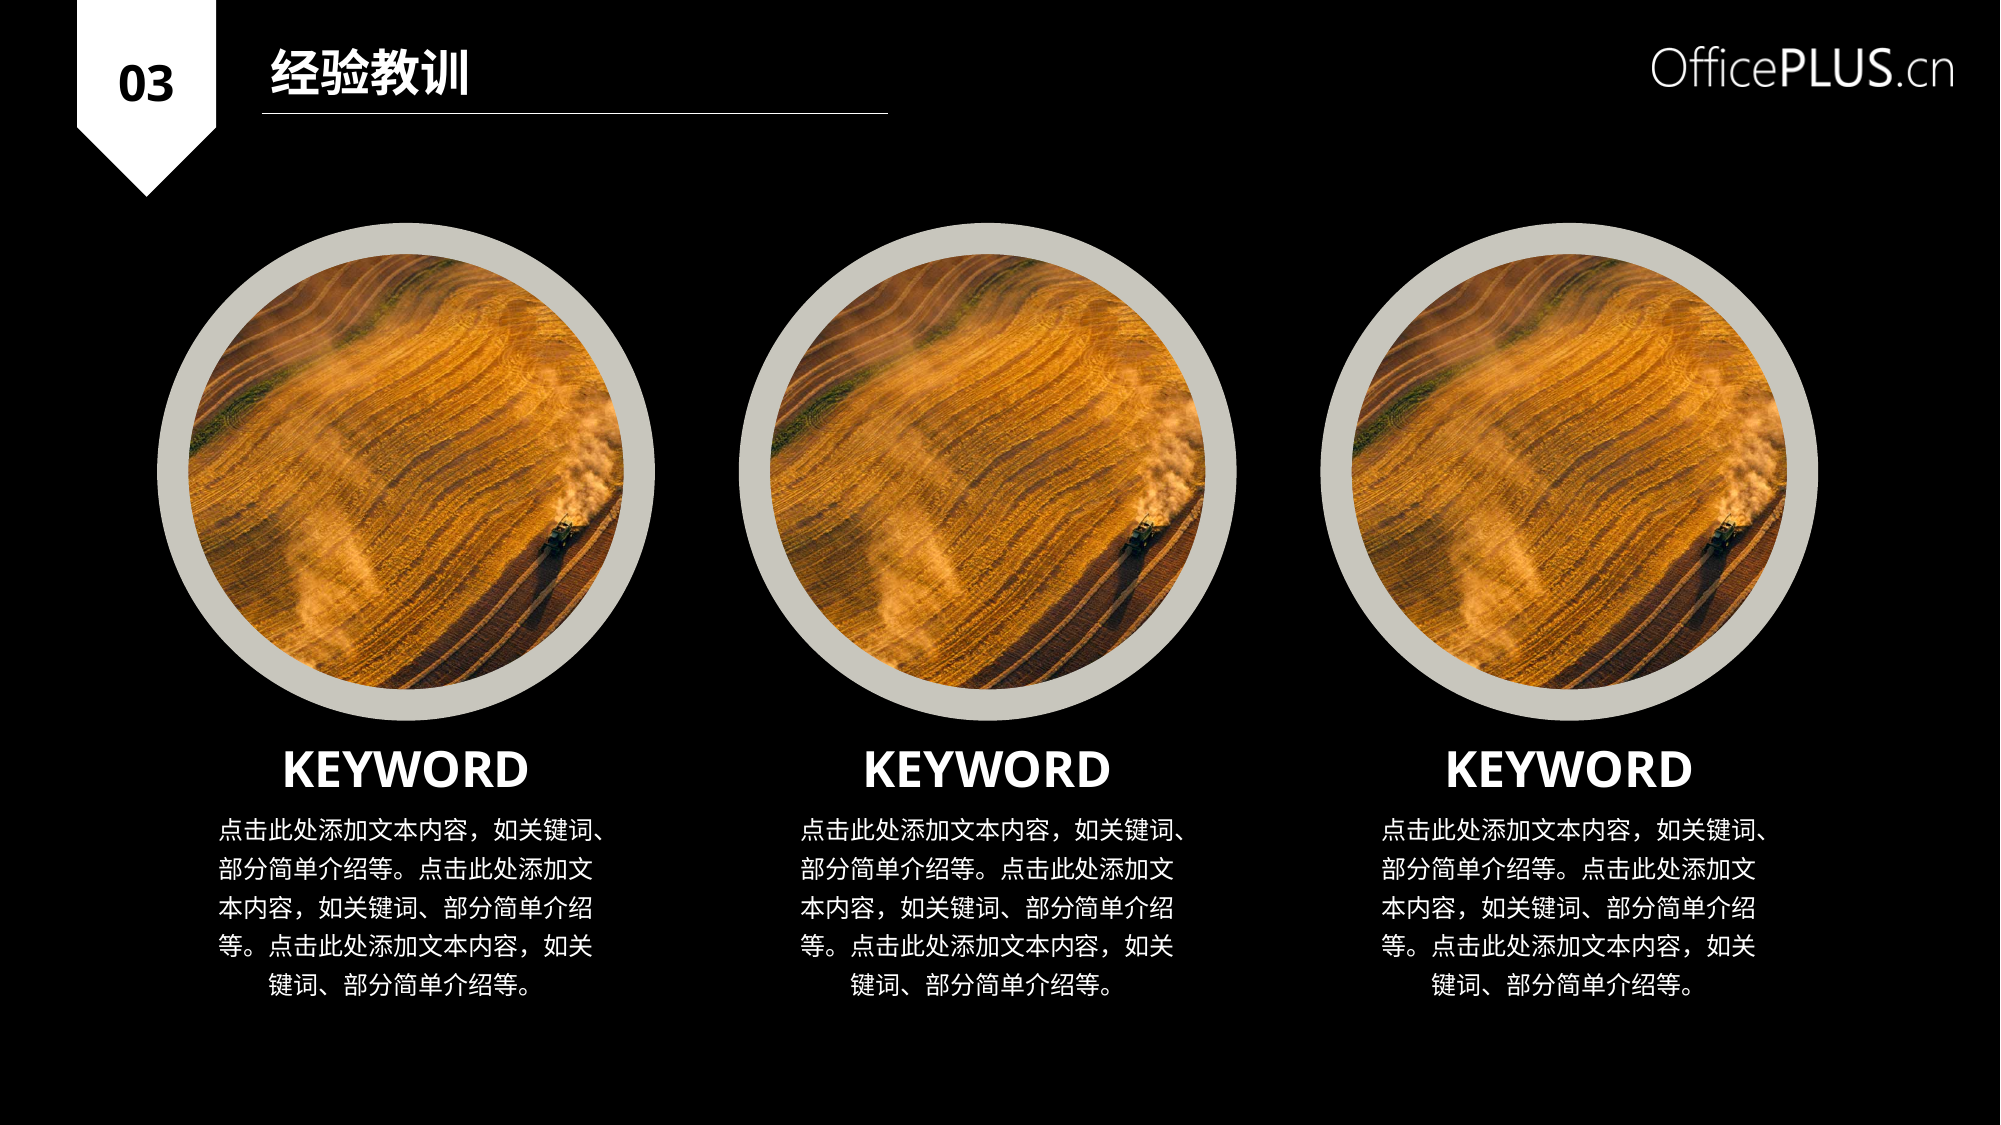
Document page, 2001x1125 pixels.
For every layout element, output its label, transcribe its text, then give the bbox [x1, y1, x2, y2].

picture [754, 238, 1221, 706]
text_box 点击此处添加文本内容，如关键词、部分简单介绍等。点击此处添加文本内容，如关键词、部分简单介绍等。点击此处添加文本内容，如关键词、部分简单介绍等。 [199, 797, 613, 1008]
text_box 点击此处添加文本内容，如关键词、部分简单介绍等。点击此处添加文本内容，如关键词、部分简单介绍等。点击此处添加文本内容，如关键词、部分简单介绍等。 [781, 797, 1194, 1008]
text_box KEYWORD [1414, 730, 1724, 797]
picture [1652, 46, 1953, 87]
picture [172, 238, 640, 706]
text_box KEYWORD [251, 730, 561, 797]
list 经验教训 [255, 40, 881, 104]
list 03 [96, 50, 197, 120]
text_box KEYWORD [833, 730, 1143, 797]
text_box 点击此处添加文本内容，如关键词、部分简单介绍等。点击此处添加文本内容，如关键词、部分简单介绍等。点击此处添加文本内容，如关键词、部分简单介绍等。 [1363, 797, 1776, 1008]
picture [1336, 238, 1803, 706]
